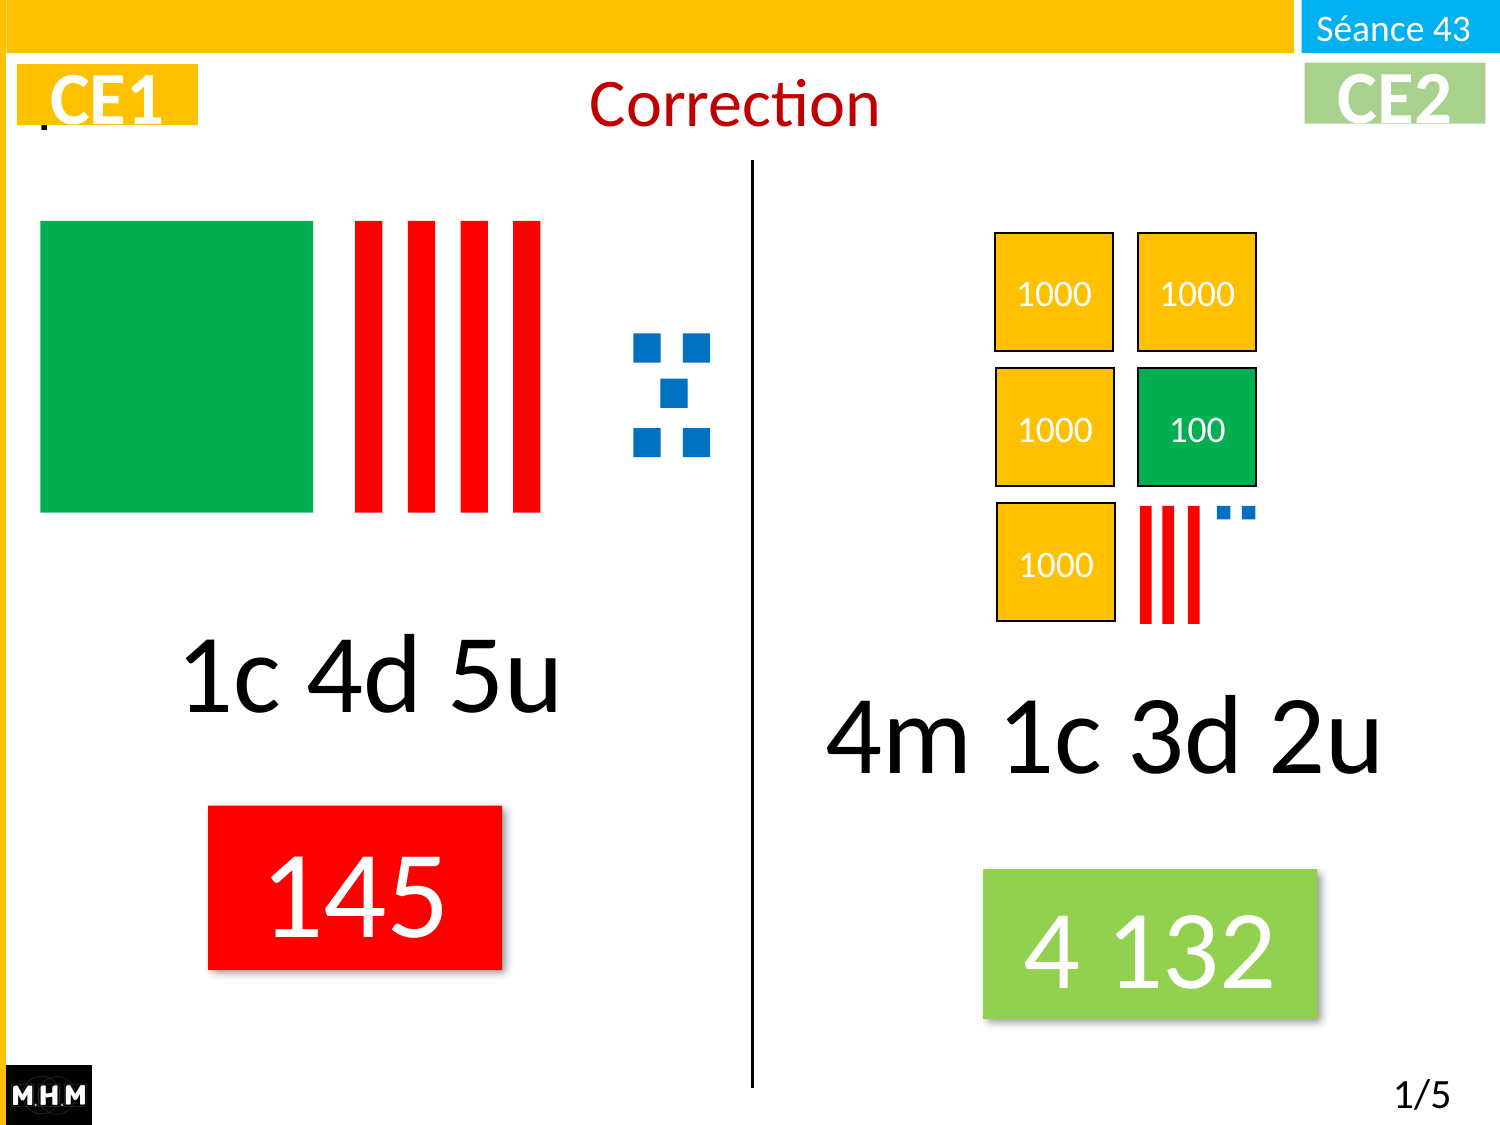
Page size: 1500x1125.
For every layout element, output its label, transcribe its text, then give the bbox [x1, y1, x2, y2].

text_box 100 [1137, 367, 1257, 487]
text_box [1161, 505, 1175, 625]
text_box [632, 427, 662, 458]
text_box [460, 220, 489, 514]
text_box CE2 [1303, 62, 1487, 125]
list 1/5 [1344, 1064, 1500, 1125]
text_box [682, 332, 711, 364]
text_box 4 132 [983, 869, 1318, 1019]
title Correction [96, 60, 1391, 150]
text_box [682, 427, 711, 458]
text_box [512, 220, 542, 514]
text_box [407, 220, 436, 514]
picture [6, 1065, 92, 1125]
text_box [354, 220, 383, 514]
text_box 1000 [994, 232, 1114, 352]
text_box [1187, 505, 1201, 625]
text_box 1000 [996, 502, 1116, 622]
text_box [39, 220, 314, 514]
text_box [659, 378, 689, 409]
text_box [632, 332, 662, 364]
text_box CE1 [16, 63, 199, 126]
text_box 1000 [1137, 232, 1257, 352]
text_box [1241, 505, 1256, 520]
text_box [1139, 505, 1153, 625]
text_box [1216, 505, 1231, 520]
text_box 4m 1c 3d 2u [810, 654, 1500, 804]
text_box 1c 4d 5u [161, 592, 634, 742]
text_box 1000 [995, 367, 1115, 487]
text_box 145 [208, 805, 503, 971]
